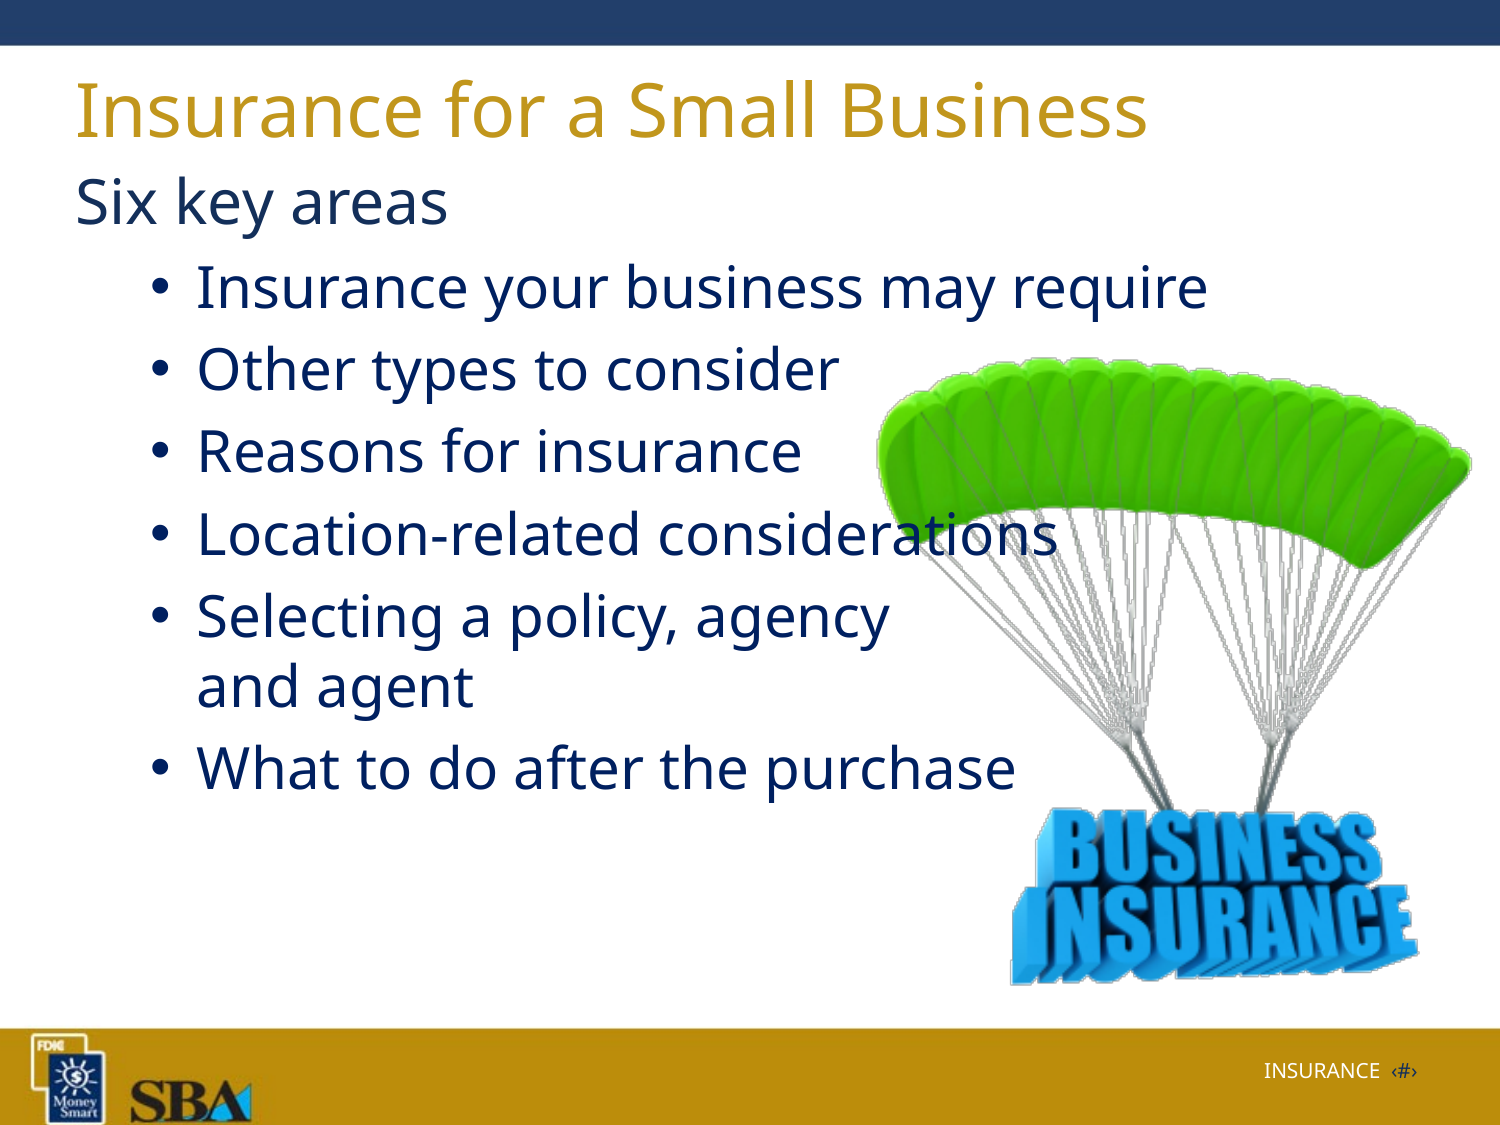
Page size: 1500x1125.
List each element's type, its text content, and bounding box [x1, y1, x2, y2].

title Insurance for a Small Business [74, 61, 1426, 161]
list Six key areas Insurance your business may require Other types to consider Reasons for insurance Location-related considerations Selecting a policy, agency and agent What to do after the purchase [74, 161, 1426, 1026]
picture [0, 0, 1500, 1125]
